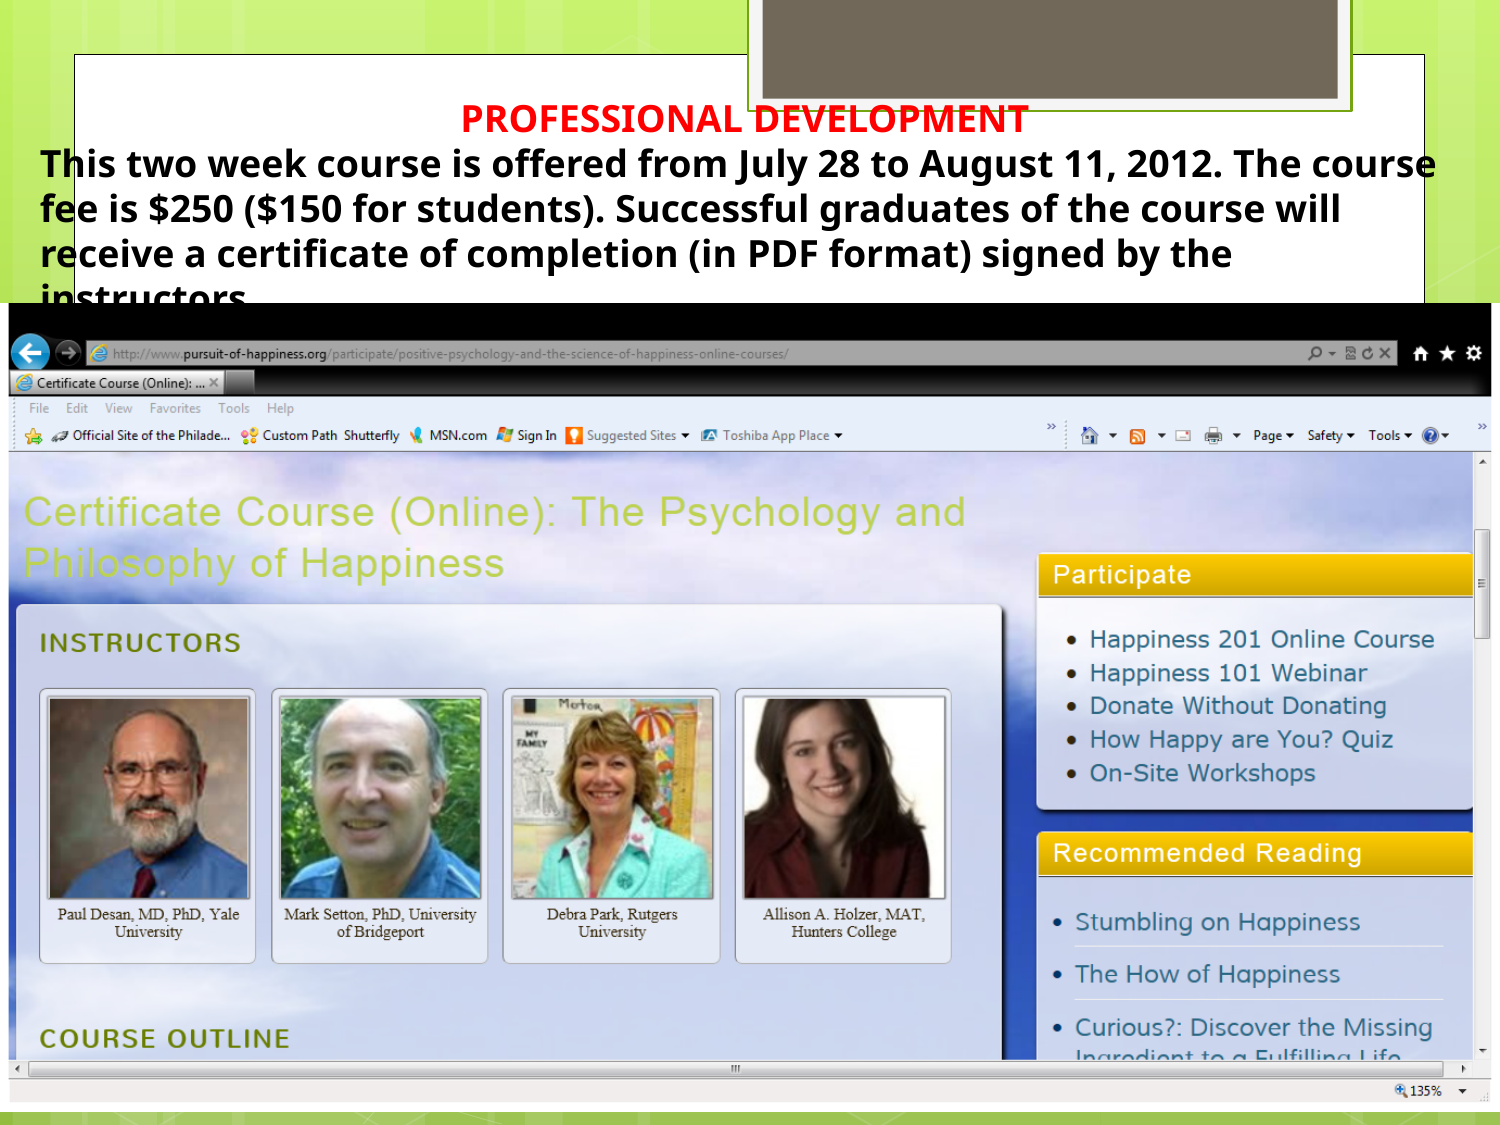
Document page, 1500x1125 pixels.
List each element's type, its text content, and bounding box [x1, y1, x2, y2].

text_box PROFESSIONAL DEVELOPMENT This two week course is offered from July 28 to August 11, 2012. The course fee is $250 ($150 for students). Successful graduates of the course will receive a certificate of completion (in PDF format) signed by the instructors. [24, 87, 1475, 301]
picture [0, 303, 1500, 1112]
